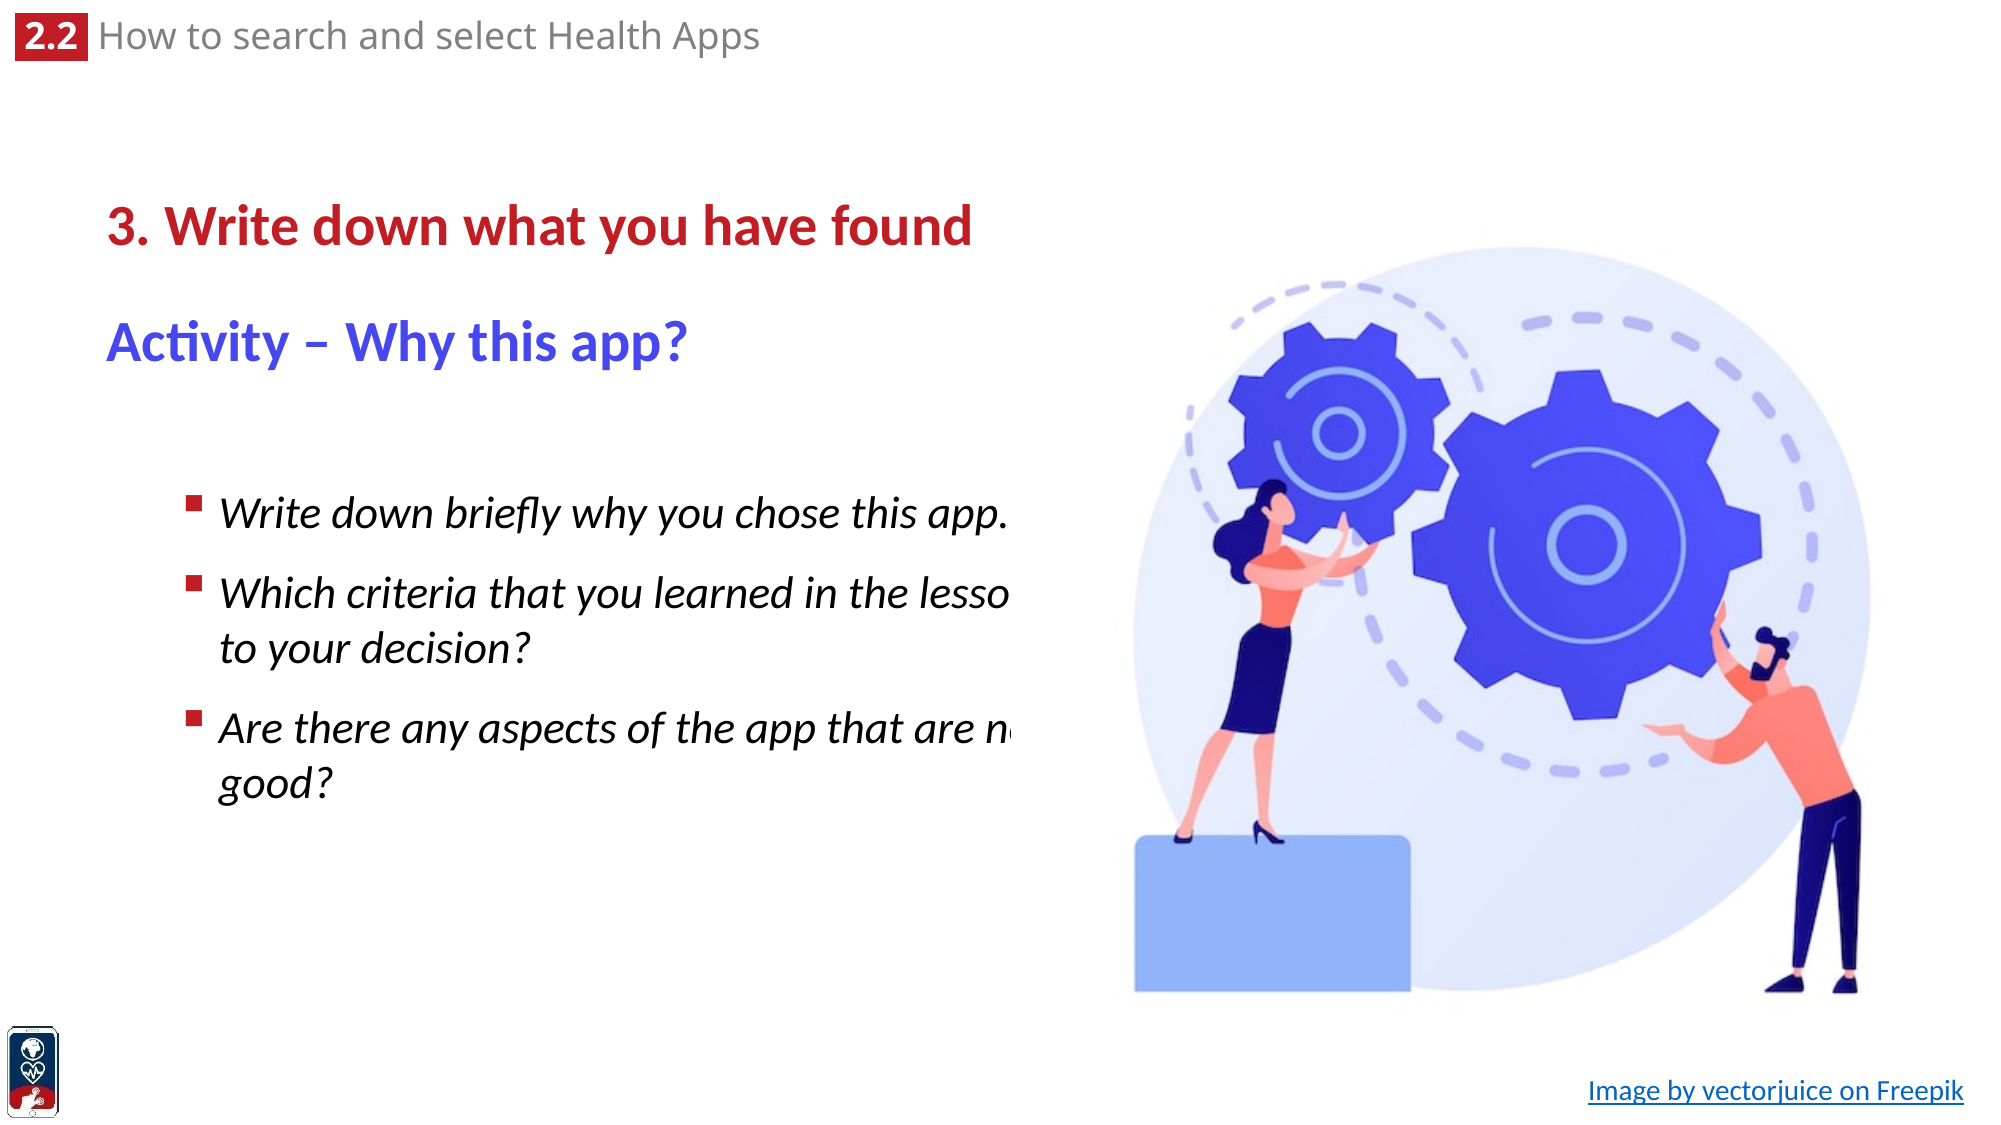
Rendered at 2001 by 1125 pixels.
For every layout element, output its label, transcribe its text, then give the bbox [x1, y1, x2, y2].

picture [7, 1026, 59, 1118]
picture [1011, 126, 2000, 1115]
list Activity – Why this app? Write down briefly why you chose this app. Which criteria that you learned in the lessons led to your decision? Are there any aspects of the app that are not so good? [91, 295, 1011, 1094]
title 3. Write down what you have found [91, 177, 1011, 277]
